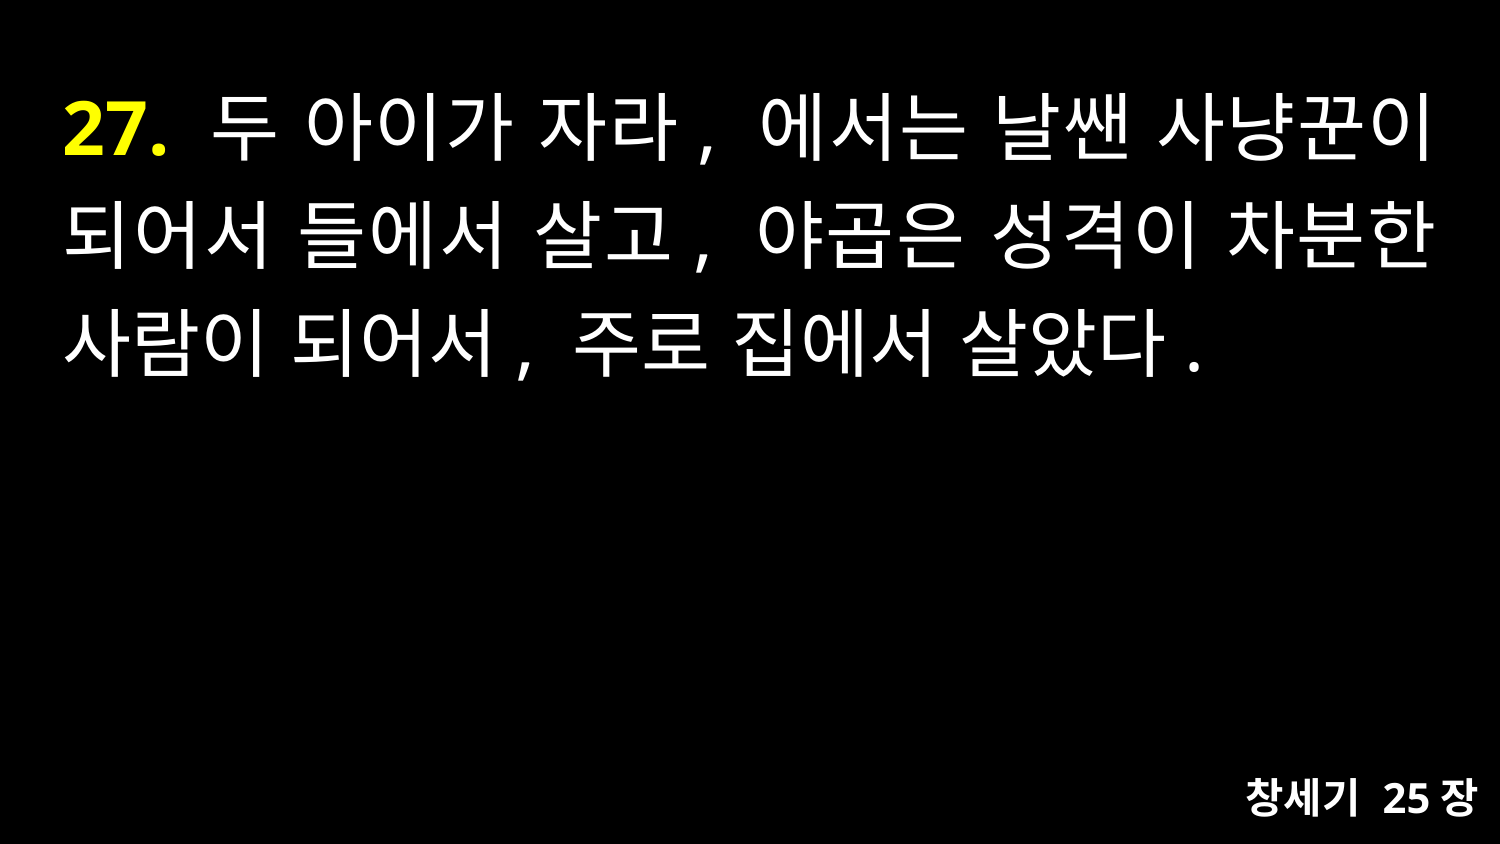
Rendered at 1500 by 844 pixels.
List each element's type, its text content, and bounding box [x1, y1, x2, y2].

subtitle 창세기 25장 [916, 770, 1500, 844]
title 27. 두 아이가 자라, 에서는 날쌘 사냥꾼이 되어서 들에서 살고, 야곱은 성격이 차분한 사람이 되어서, 주로 집에서 살았다. [0, 0, 1500, 844]
